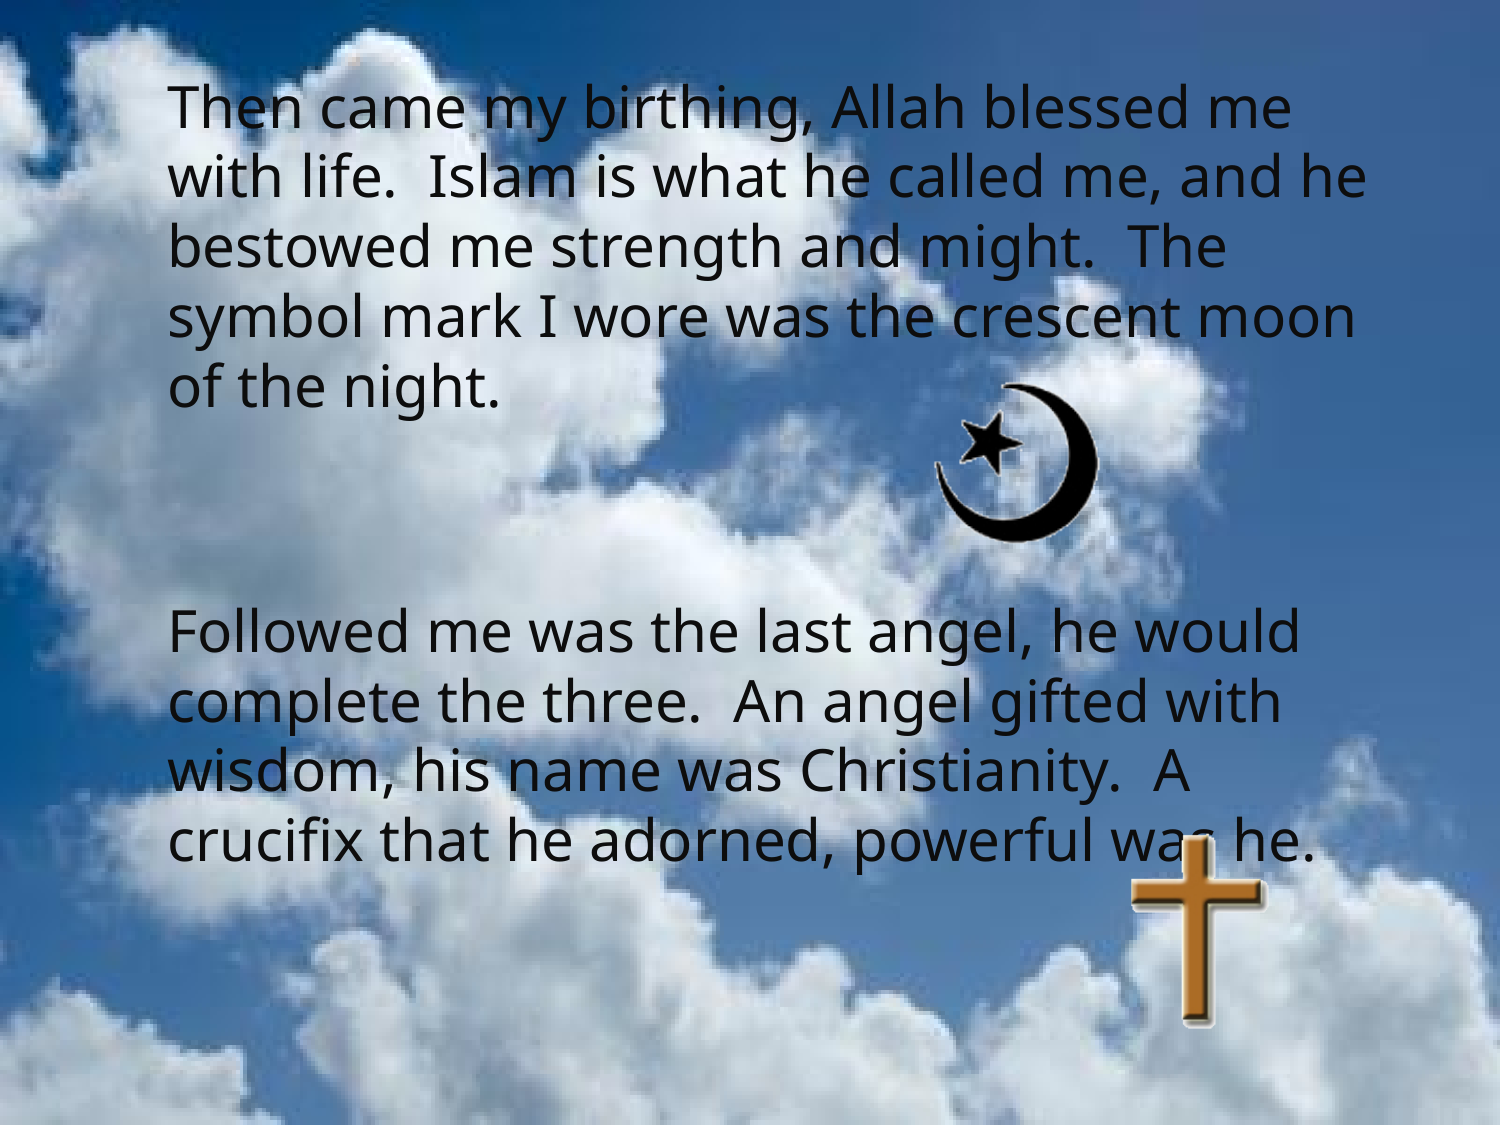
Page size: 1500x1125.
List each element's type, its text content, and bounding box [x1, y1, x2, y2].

picture [0, 0, 1500, 1125]
list Then came my birthing, Allah blessed me with life. Islam is what he called me, and he bestowed me strength and might. The symbol mark I wore was the crescent moon of the night. Followed me was the last angel, he would complete the three. An angel gifted with wisdom, his name was Christianity. A crucifix that he adorned, powerful was he. [62, 62, 1413, 1063]
